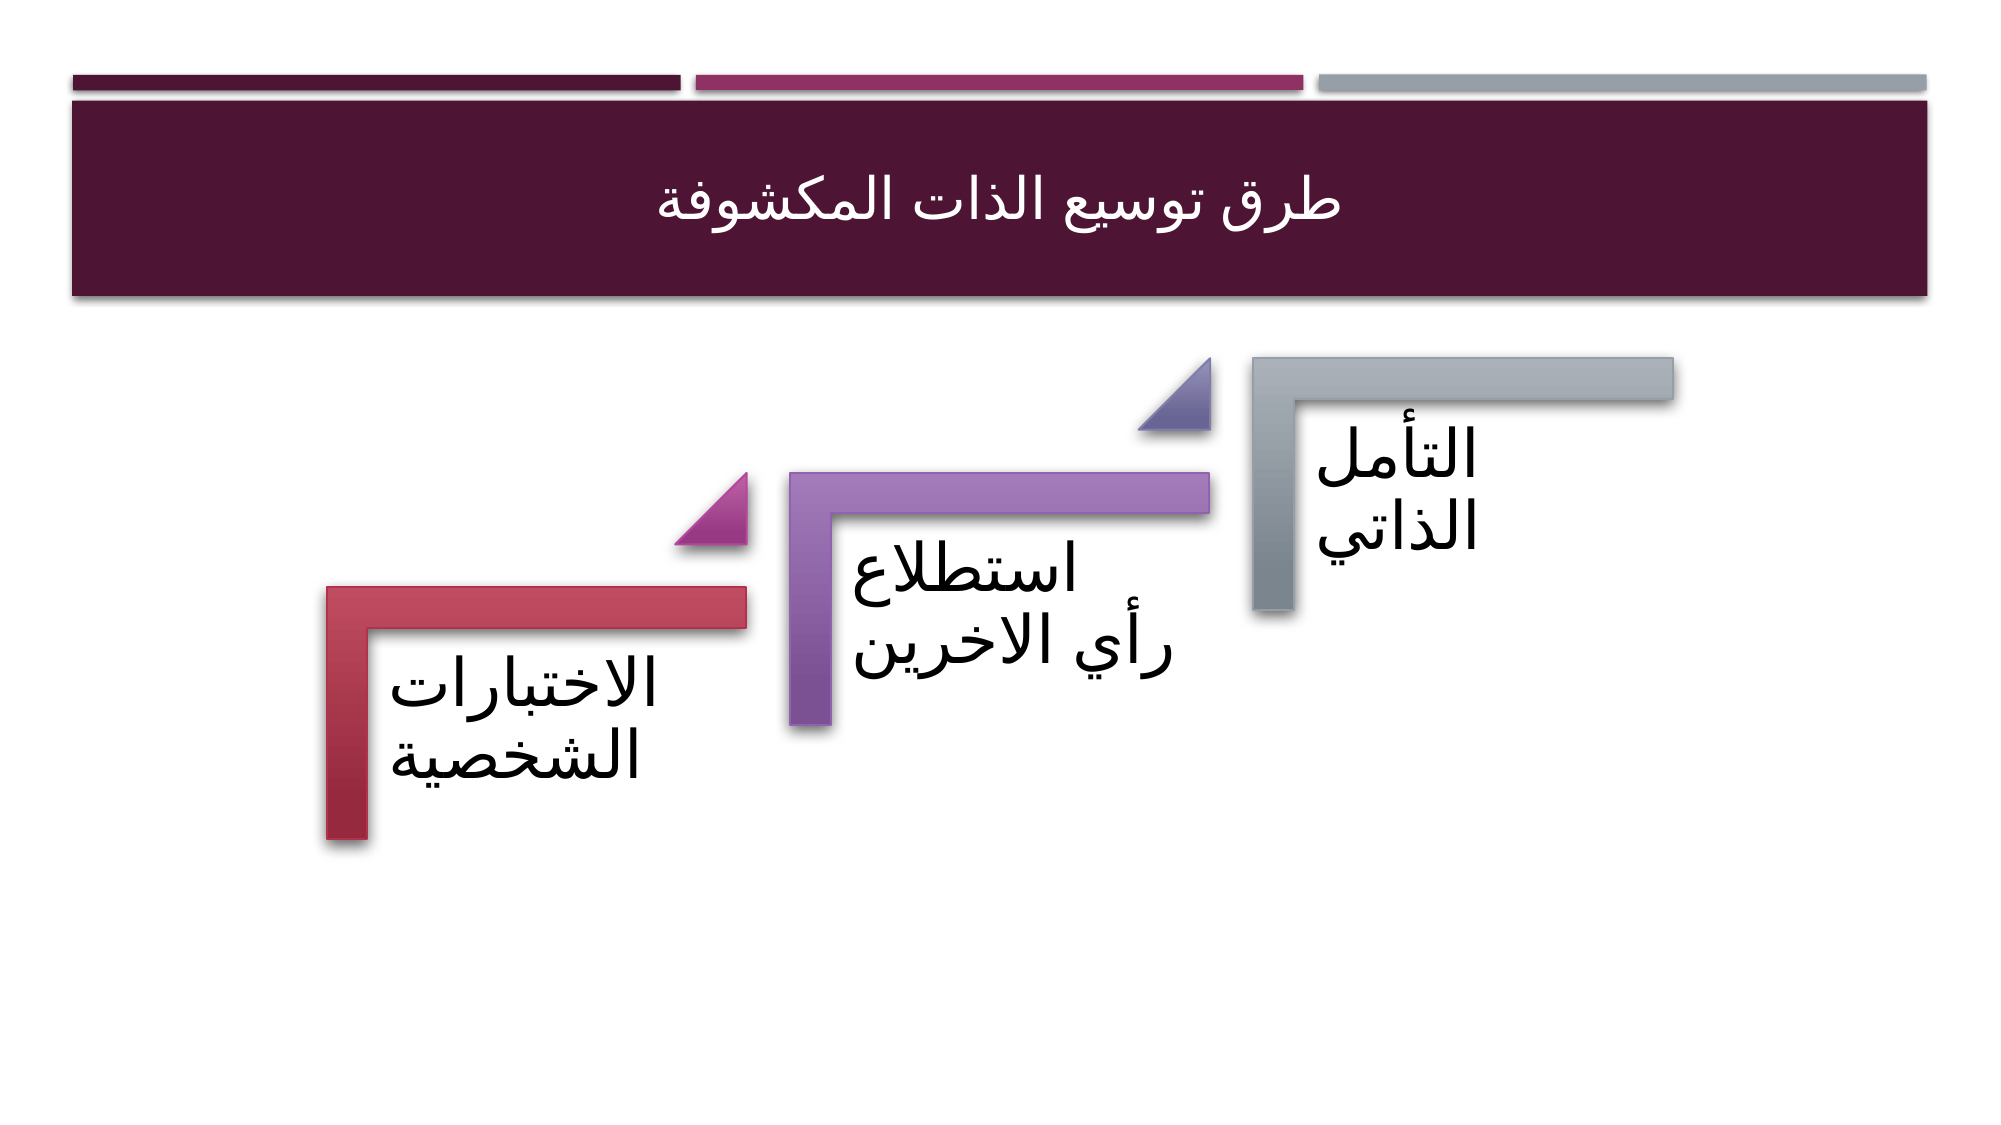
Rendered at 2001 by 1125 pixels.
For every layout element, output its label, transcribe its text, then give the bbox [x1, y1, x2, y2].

title طرق توسيع الذات المكشوفة [95, 115, 1905, 240]
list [94, 357, 1906, 962]
